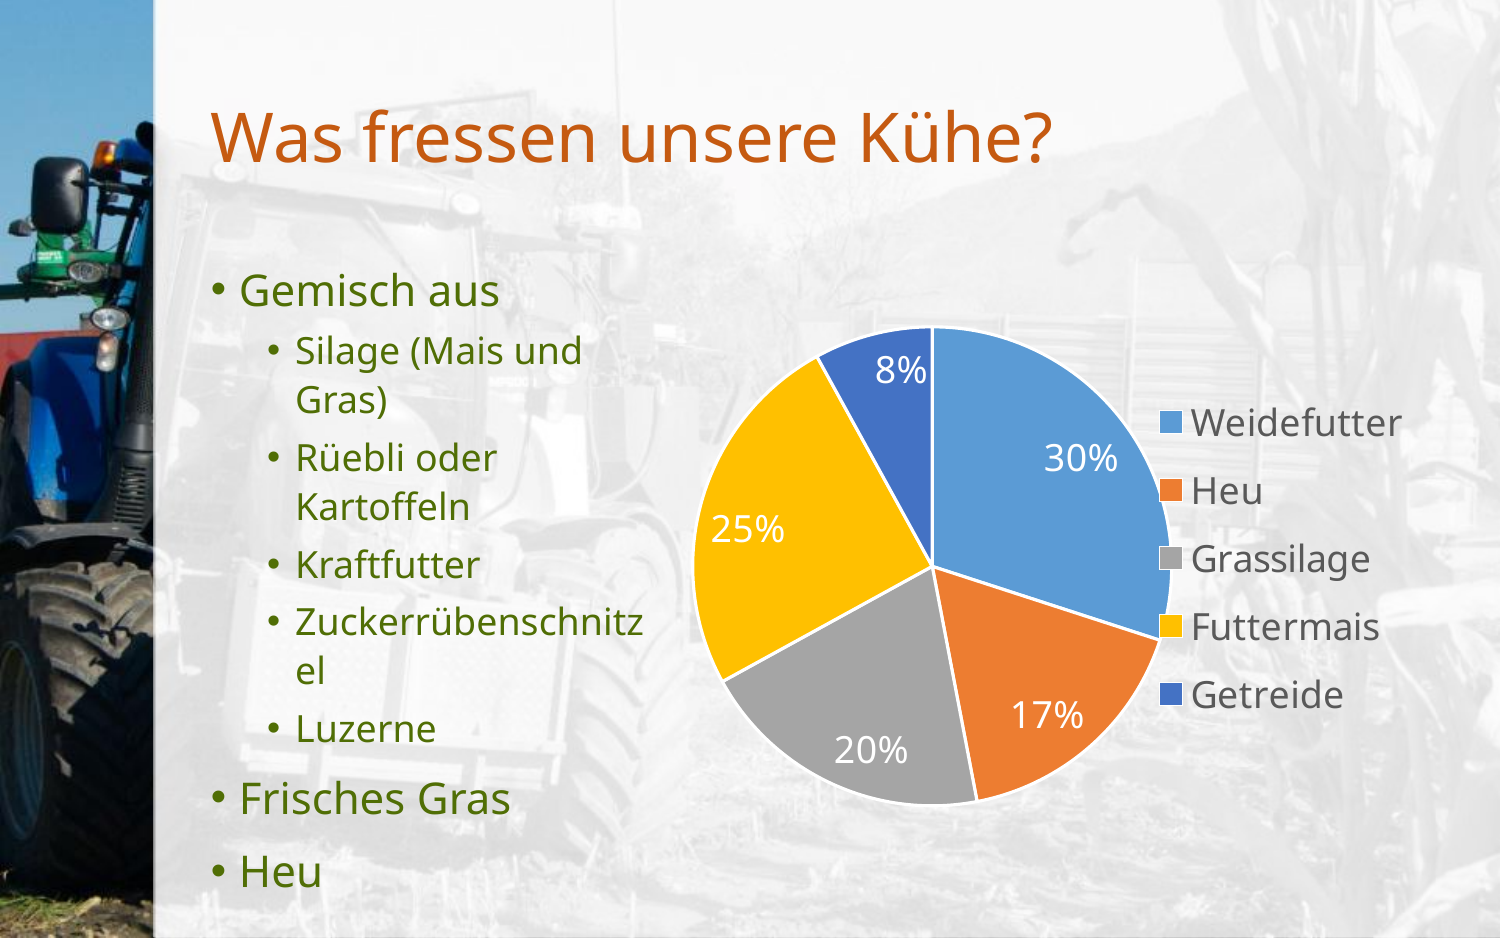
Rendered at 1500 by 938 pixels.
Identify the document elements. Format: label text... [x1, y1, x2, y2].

chart [667, 249, 1427, 884]
picture [0, 0, 153, 938]
title Was fressen unsere Kühe? [195, 49, 1427, 232]
list Gemisch aus Silage (Mais und Gras) Rüebli oder Kartoffeln Kraftfutter Zuckerrübenschnitzel Luzerne Frisches Gras Heu [195, 249, 667, 884]
